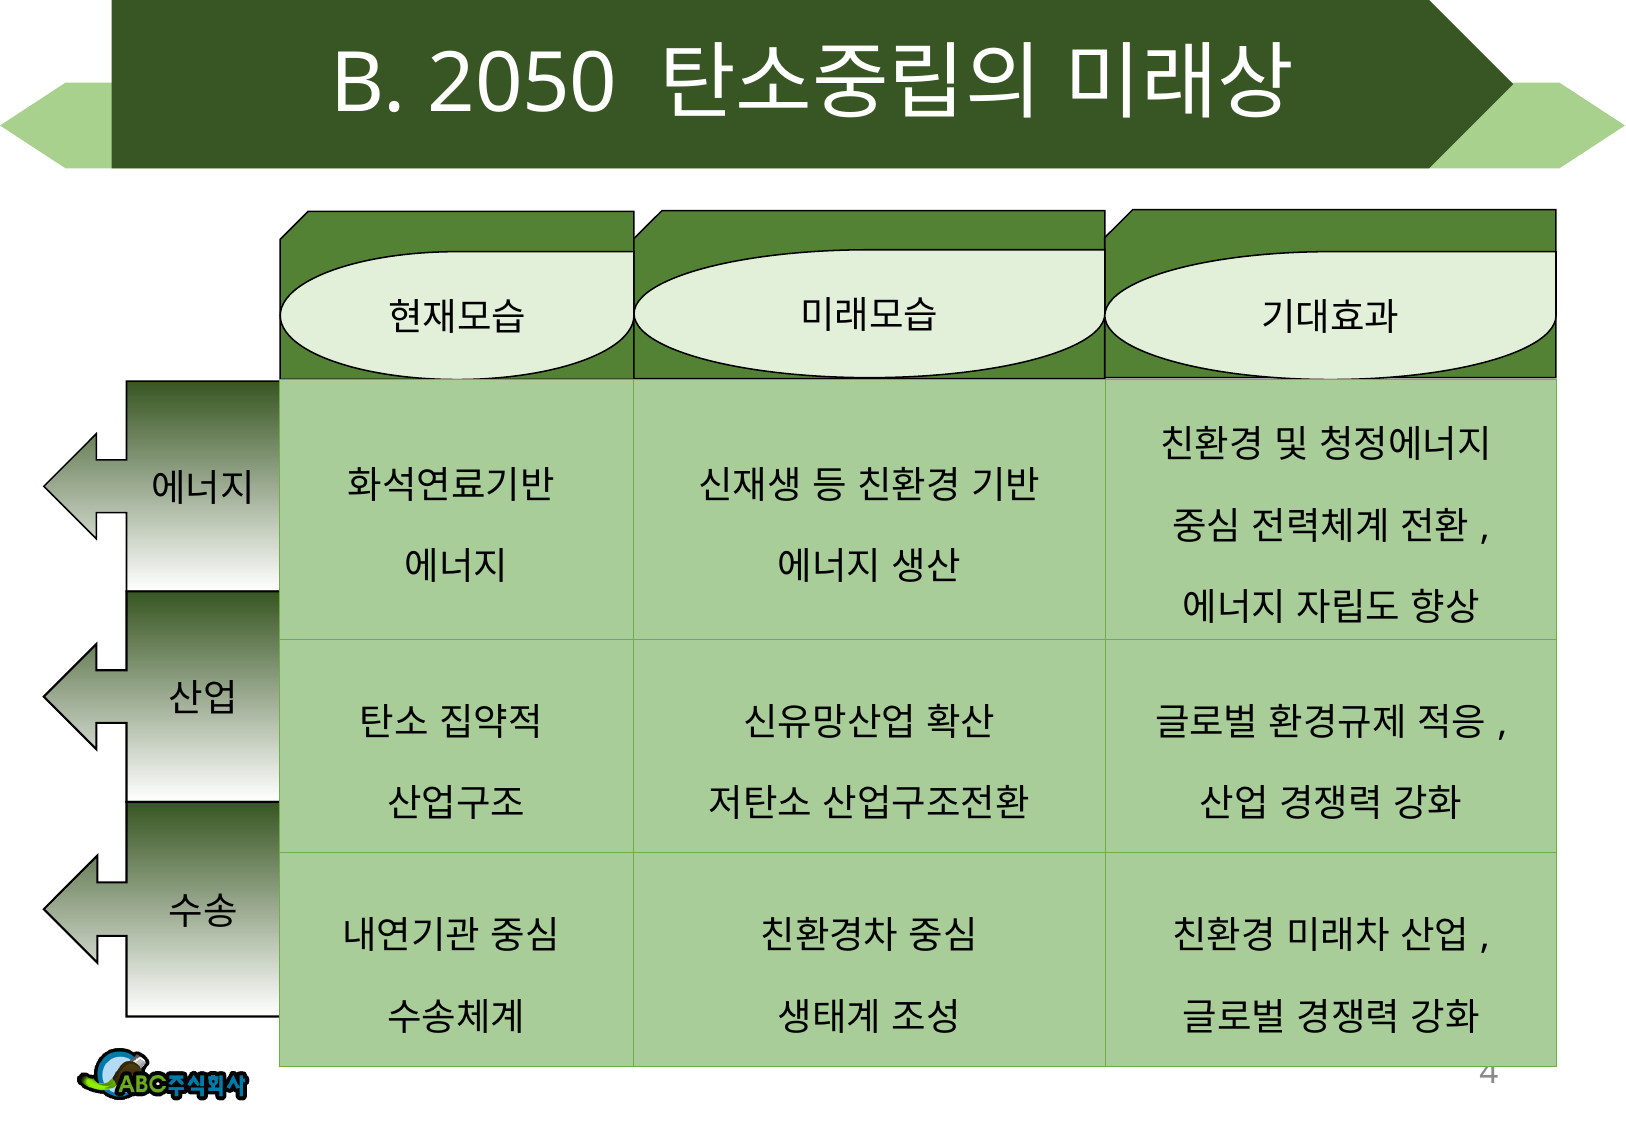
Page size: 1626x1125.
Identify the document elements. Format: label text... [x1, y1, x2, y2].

table_cell 친환경 미래차 산업, 글로벌 경쟁력 강화 [1106, 853, 1556, 1066]
text_box 산업 [42, 590, 279, 800]
table_header 신재생 등 친환경 기반 에너지 생산 [634, 380, 1105, 639]
text_box [905, 324, 1105, 379]
picture [69, 1042, 254, 1104]
table_cell 신유망산업 확산 저탄소 산업구조전환 [634, 640, 1105, 852]
table_cell 글로벌 환경규제 적응, 산업 경쟁력 강화 [1106, 640, 1556, 852]
text_box [1104, 209, 1556, 304]
text_box 미래모습 [632, 248, 1106, 379]
text_box 에너지 [42, 380, 279, 590]
text_box [633, 323, 834, 379]
text_box [507, 328, 633, 379]
text_box [280, 325, 407, 379]
text_box [1104, 323, 1255, 378]
text_box 기대효과 [1103, 250, 1558, 379]
table_cell 내연기관 중심 수송체계 [280, 853, 633, 1066]
text_box 현재모습 [279, 250, 635, 379]
table_header 화석연료기반 에너지 [280, 380, 633, 639]
table_cell 친환경차 중심 생태계 조성 [634, 853, 1105, 1066]
text_box [280, 211, 634, 306]
title B. 2050 탄소중립의 미래상 [0, 0, 1625, 169]
slide_number 4 [1147, 1067, 1514, 1103]
text_box [633, 210, 1105, 303]
text_box [1405, 325, 1556, 378]
text_box 수송 [42, 800, 279, 1018]
table_cell 탄소 집약적 산업구조 [280, 640, 633, 852]
table_header 친환경 및 청정에너지 중심 전력체계 전환, 에너지 자립도 향상 [1106, 380, 1556, 639]
